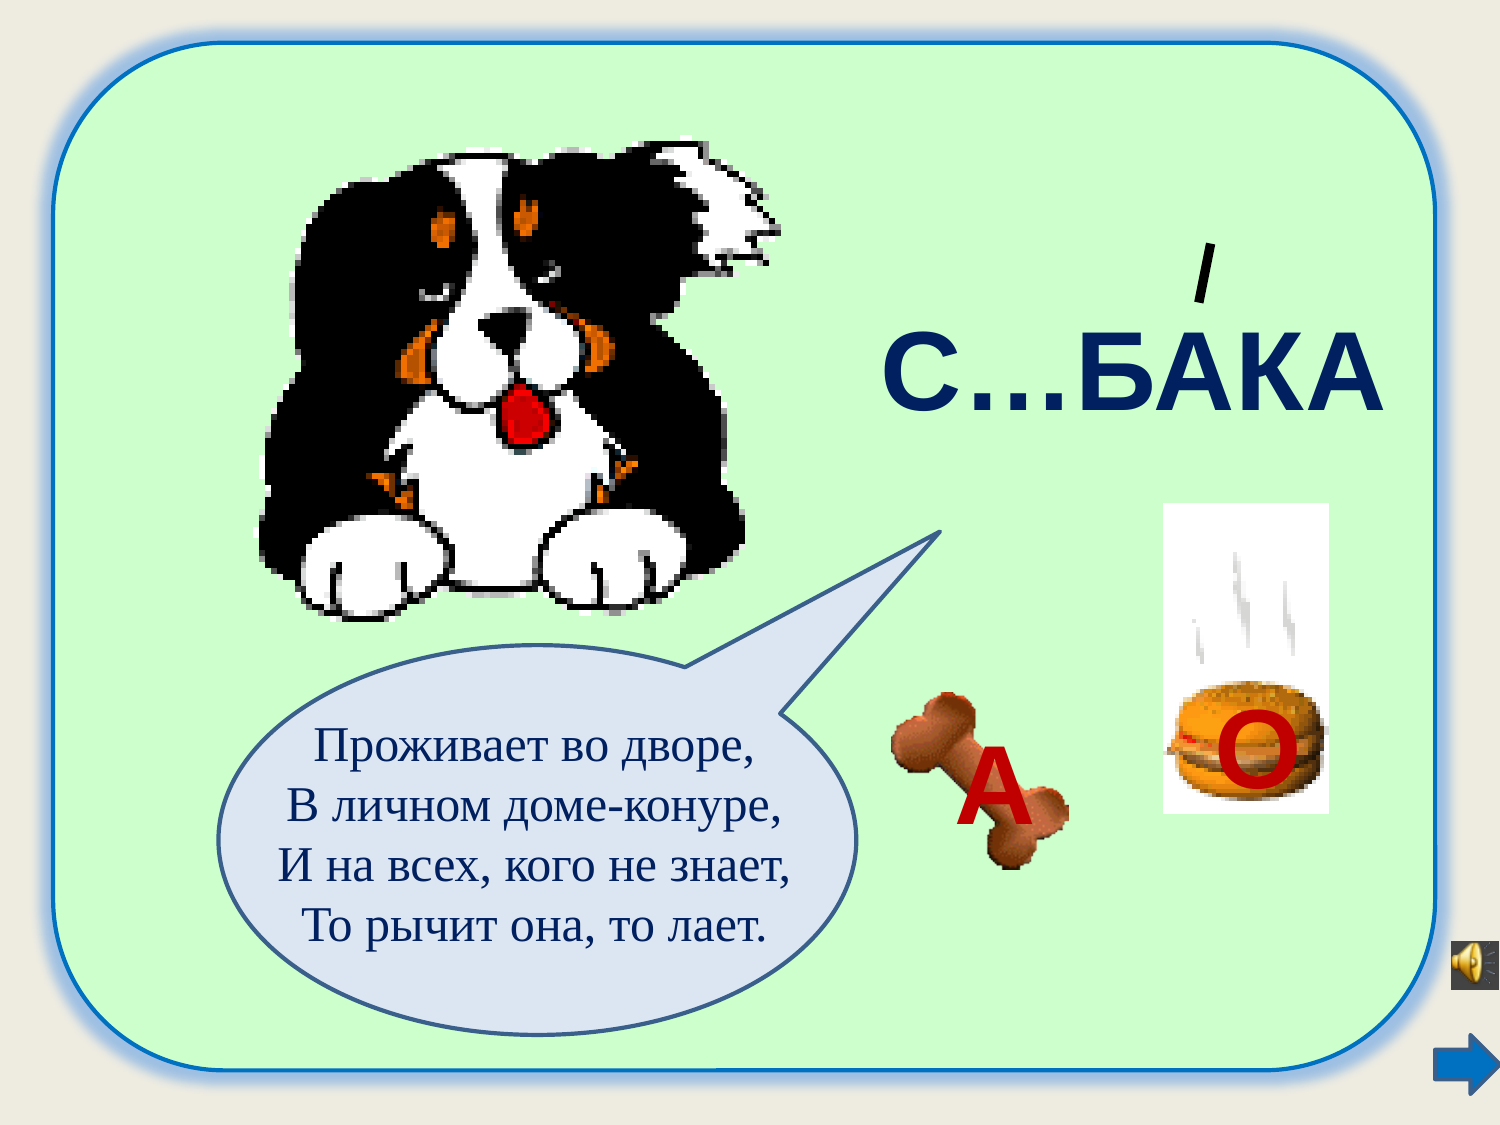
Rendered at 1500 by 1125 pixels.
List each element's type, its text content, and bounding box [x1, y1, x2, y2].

text_box [305, 529, 942, 704]
picture [147, 0, 782, 622]
picture [891, 692, 1070, 870]
picture [1163, 503, 1329, 814]
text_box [856, 243, 1412, 443]
text_box [281, 959, 794, 1038]
picture [1449, 940, 1500, 991]
text_box [1433, 1033, 1500, 1096]
text_box [50, 40, 1438, 1073]
text_box Проживает во дворе, В личном доме-конуре, И на всех, кого не знает, То рычит она, то лает. [159, 704, 910, 959]
